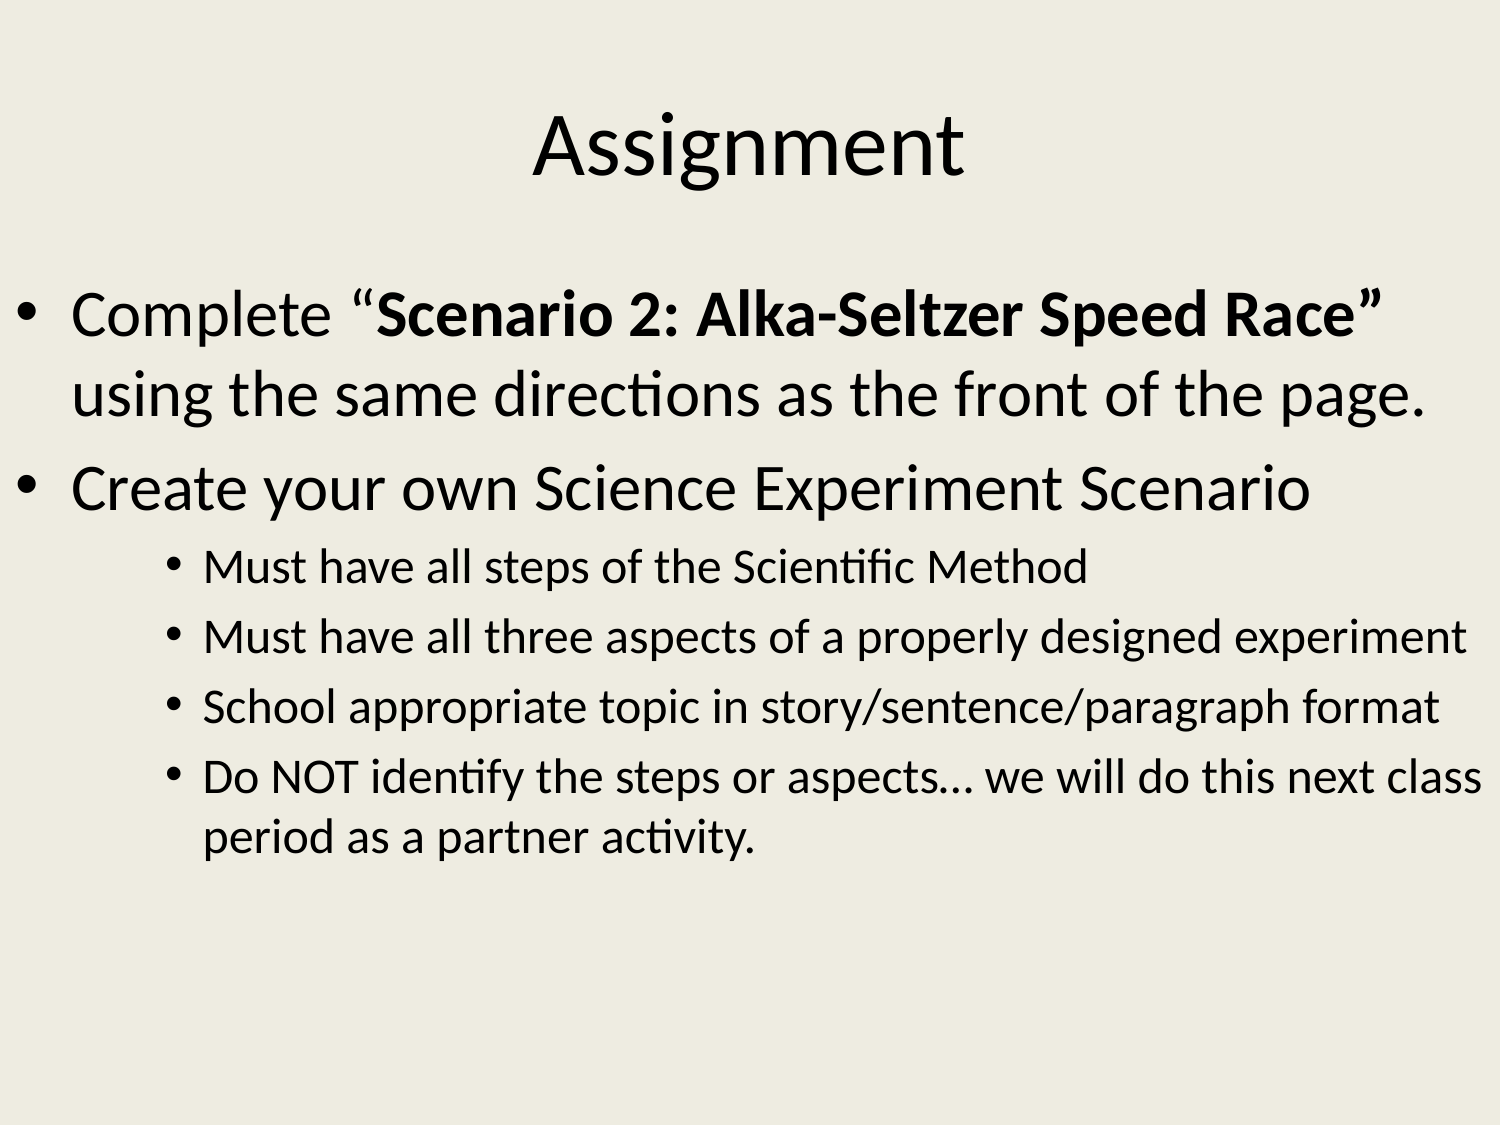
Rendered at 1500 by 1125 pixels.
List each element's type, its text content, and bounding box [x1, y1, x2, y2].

list Complete “Scenario 2: Alka-Seltzer Speed Race” using the same directions as the front of the page. Create your own Science Experiment Scenario Must have all steps of the Scientific Method Must have all three aspects of a properly designed experiment School appropriate topic in story/sentence/paragraph format Do NOT identify the steps or aspects… we will do this next class period as a partner activity. [0, 262, 1500, 1005]
title Assignment [75, 45, 1425, 233]
